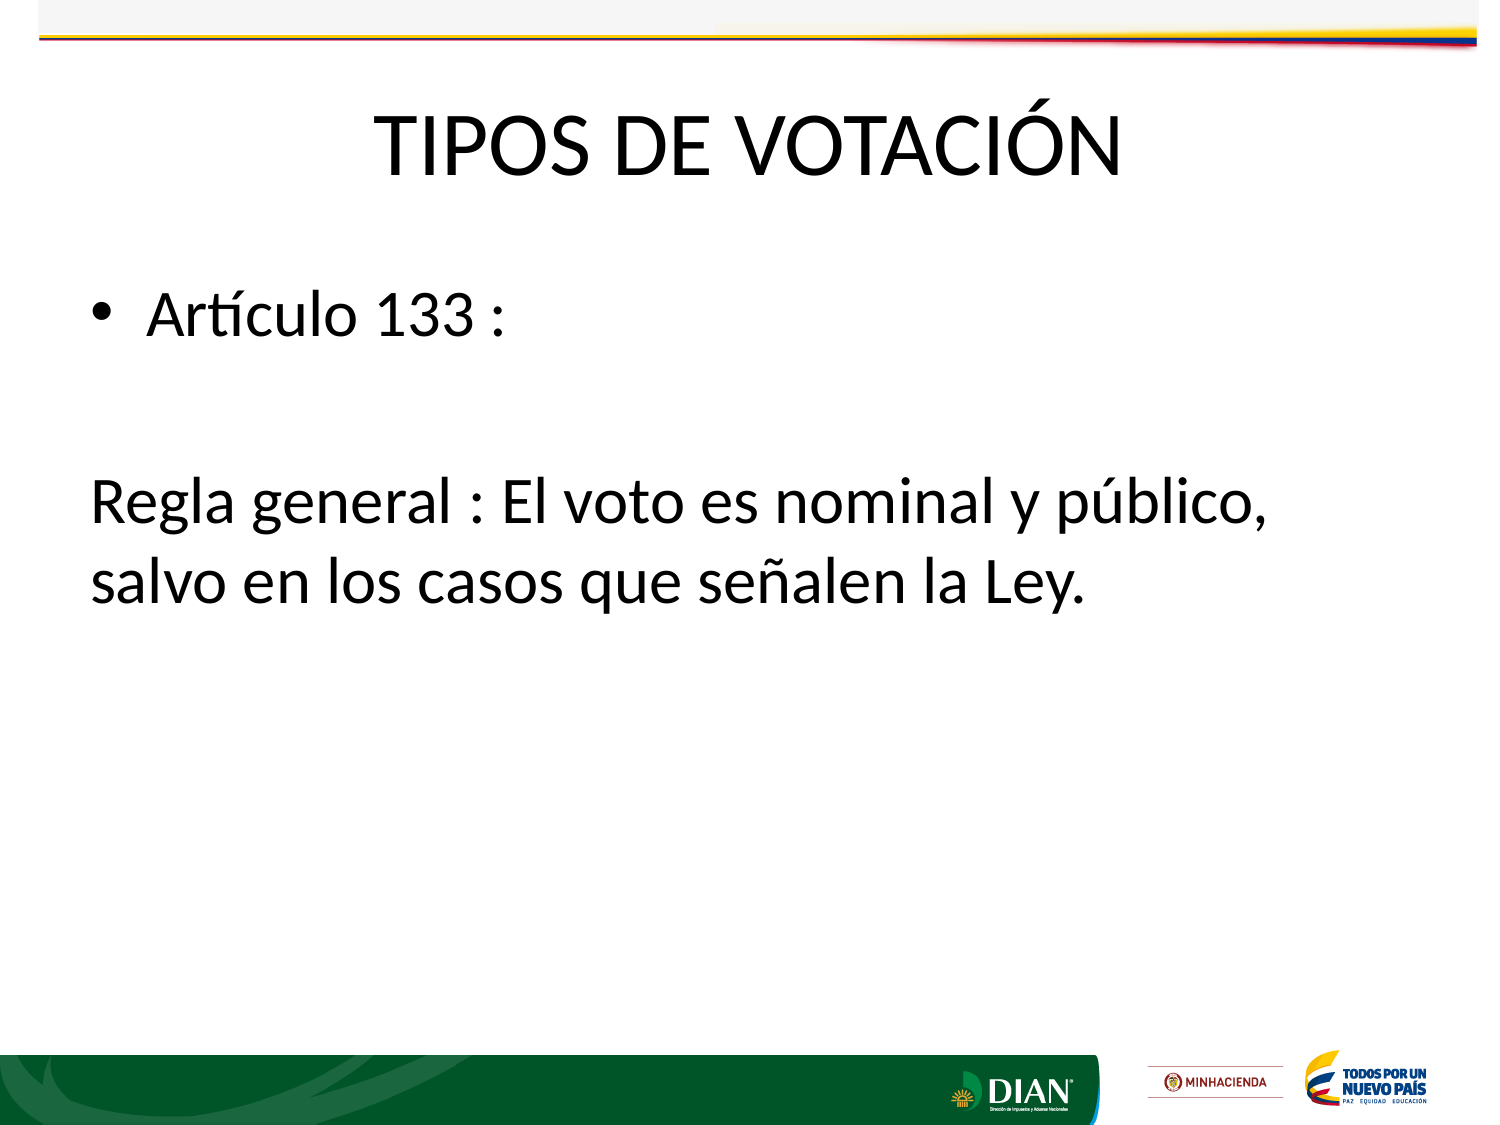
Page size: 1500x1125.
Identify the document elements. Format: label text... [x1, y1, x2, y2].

title TIPOS DE VOTACIÓN [75, 45, 1425, 233]
picture [0, 0, 1500, 1125]
list Artículo 133 : Regla general : El voto es nominal y público, salvo en los casos que señalen la Ley. [75, 262, 1425, 1005]
